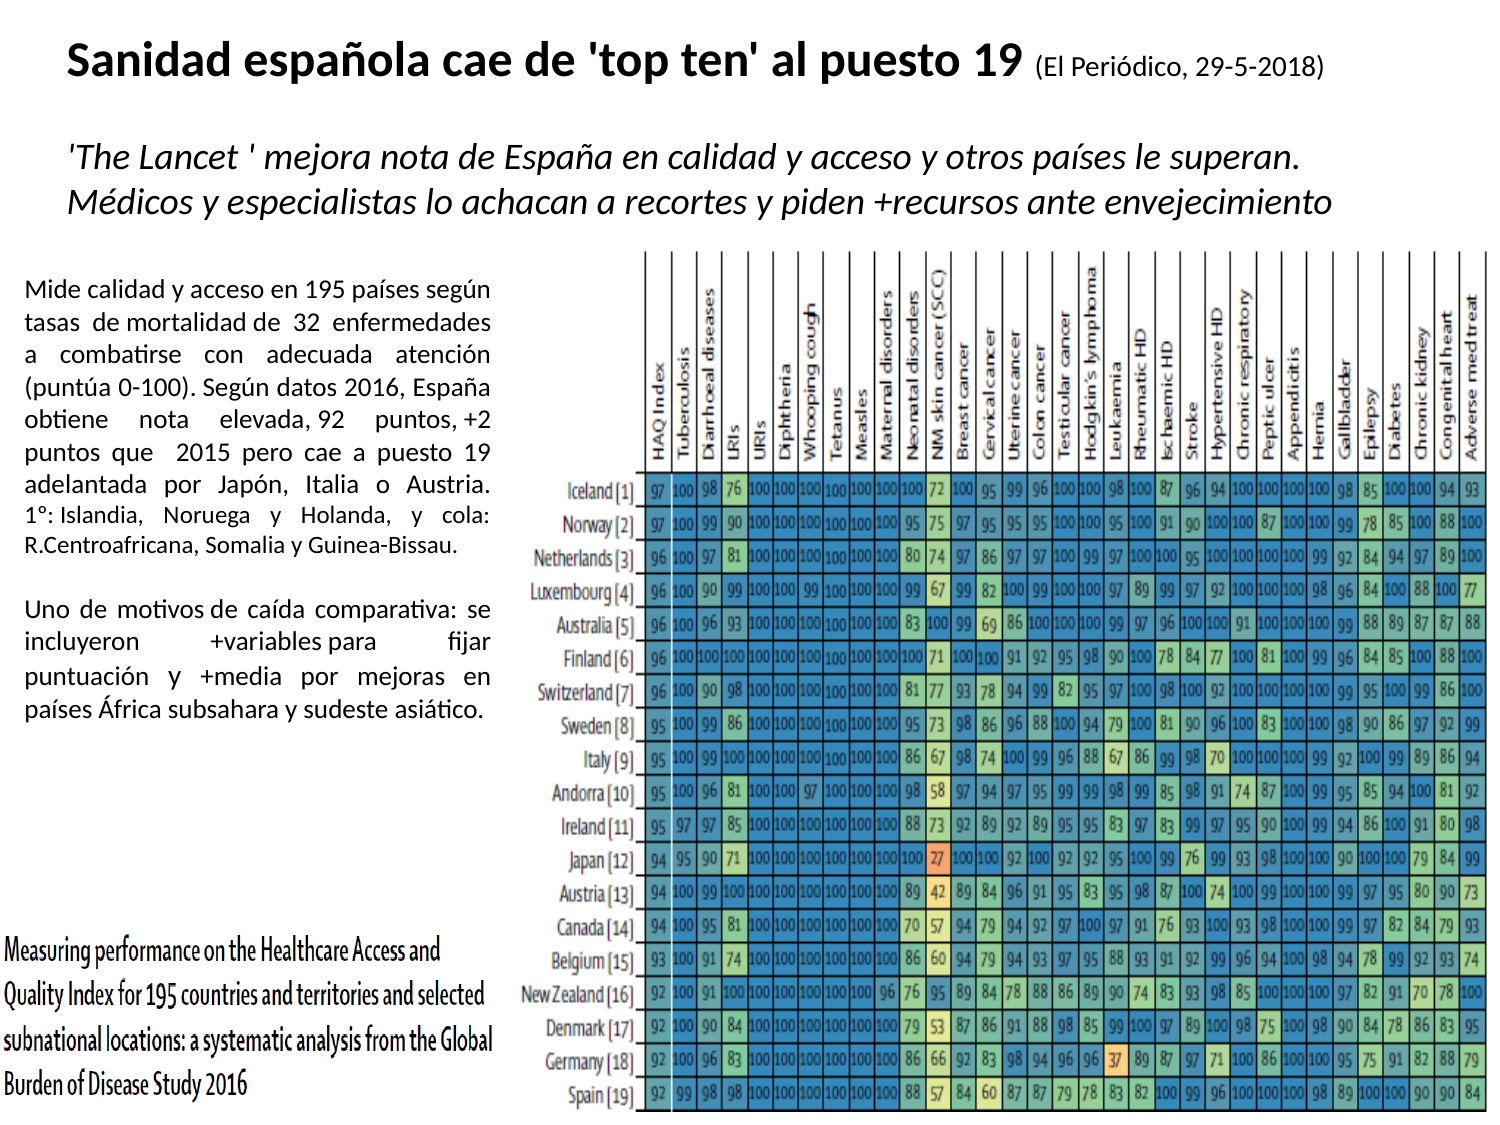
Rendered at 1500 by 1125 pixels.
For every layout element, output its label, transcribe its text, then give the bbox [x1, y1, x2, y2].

picture [0, 231, 1500, 1112]
text_box Mide calidad y acceso en 195 países según tasas de mortalidad de 32 enfermedades a combatirse con adecuada atención (puntúa 0-100). Según datos 2016, España obtiene nota elevada, 92 puntos, +2 puntos que 2015 pero cae a puesto 19 adelantada por Japón, Italia o Austria. 1º: Islandia, Noruega y Holanda, y cola: R.Centroafricana, Somalia y Guinea-Bissau. Uno de motivos de caída comparativa: se incluyeron +variables para fijar puntuación y +media por mejoras en países África subsahara y sudeste asiático. [9, 264, 492, 732]
text_box Sanidad española cae de 'top ten' al puesto 19 (El Periódico, 29-5-2018) 'The Lancet ' mejora nota de España en calidad y acceso y otros países le superan. Médicos y especialistas lo achacan a recortes y piden +recursos ante envejecimiento [51, 19, 1447, 229]
